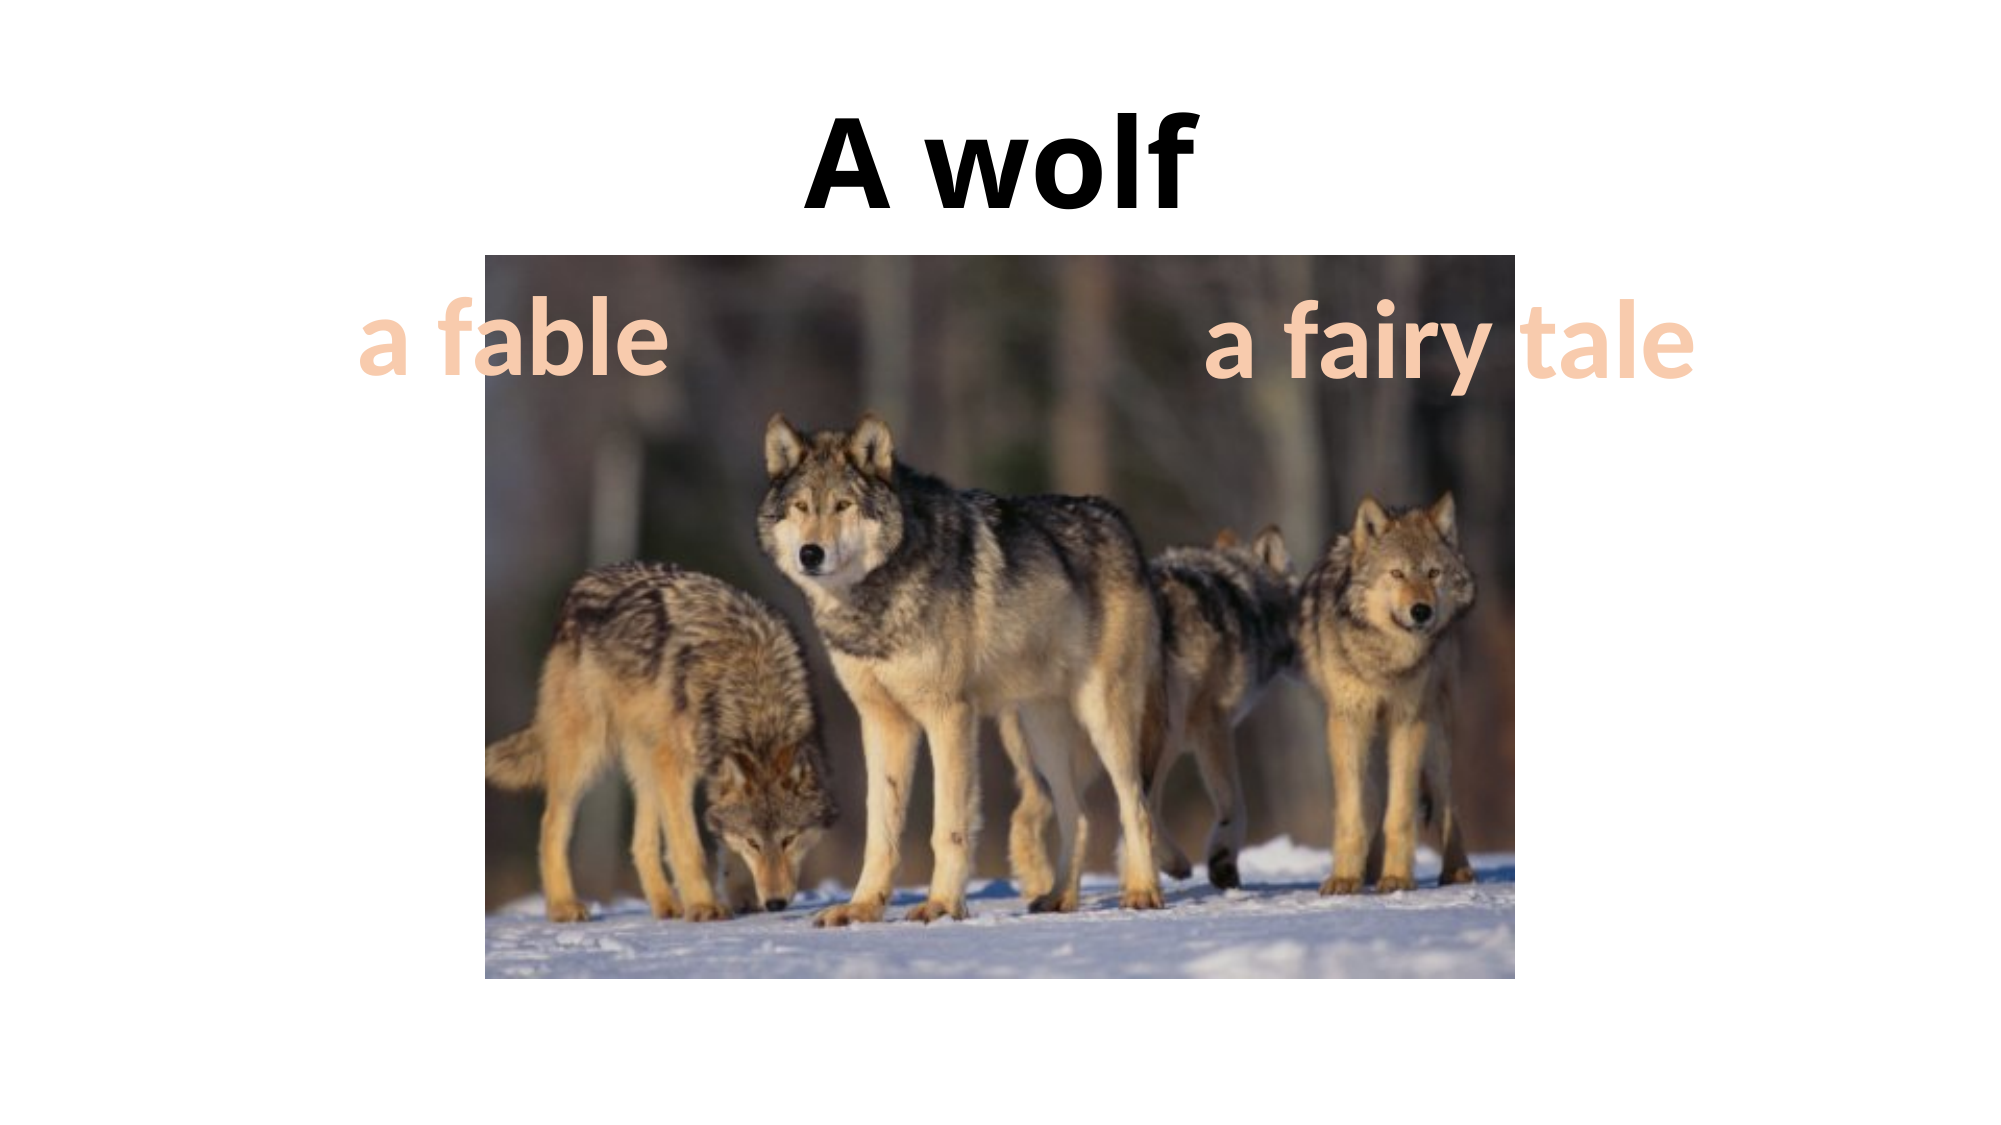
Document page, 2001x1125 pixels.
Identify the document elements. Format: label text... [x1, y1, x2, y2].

title A wolf [137, 59, 1863, 278]
text_box a fairy tale [1515, 258, 1713, 409]
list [485, 255, 1515, 979]
text_box a fable [341, 255, 485, 405]
